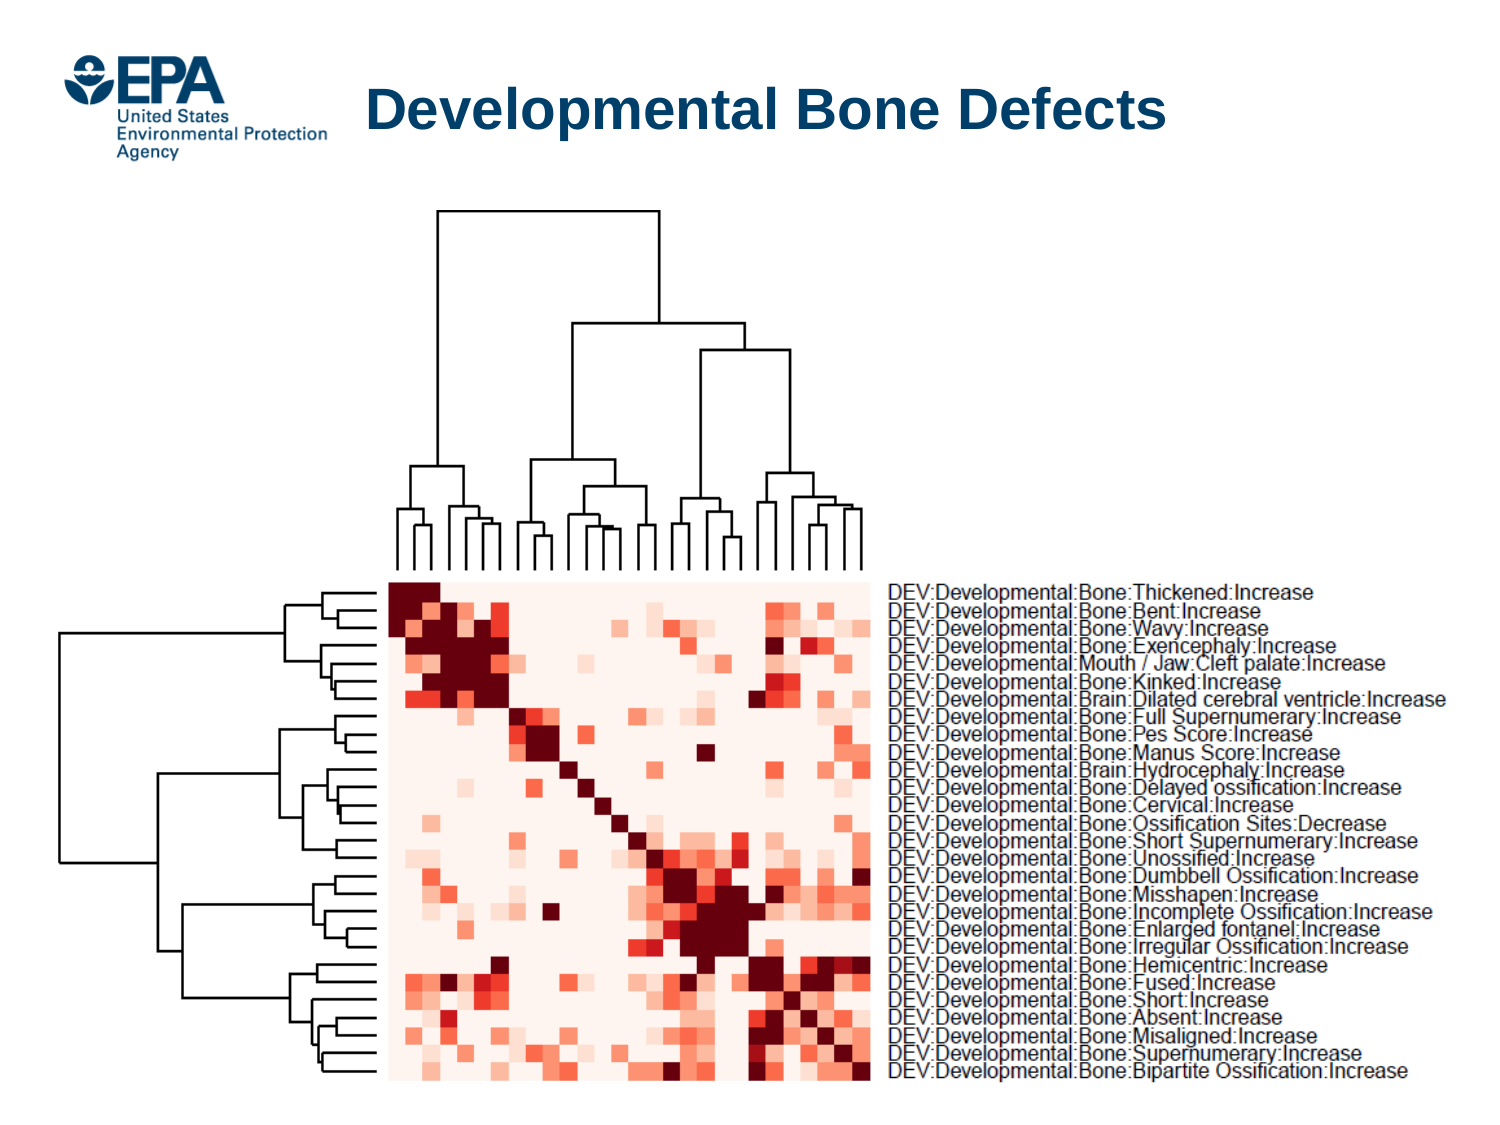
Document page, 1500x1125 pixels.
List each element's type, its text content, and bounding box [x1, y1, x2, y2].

title Developmental Bone Defects [349, 87, 1351, 126]
picture [0, 0, 1500, 1125]
